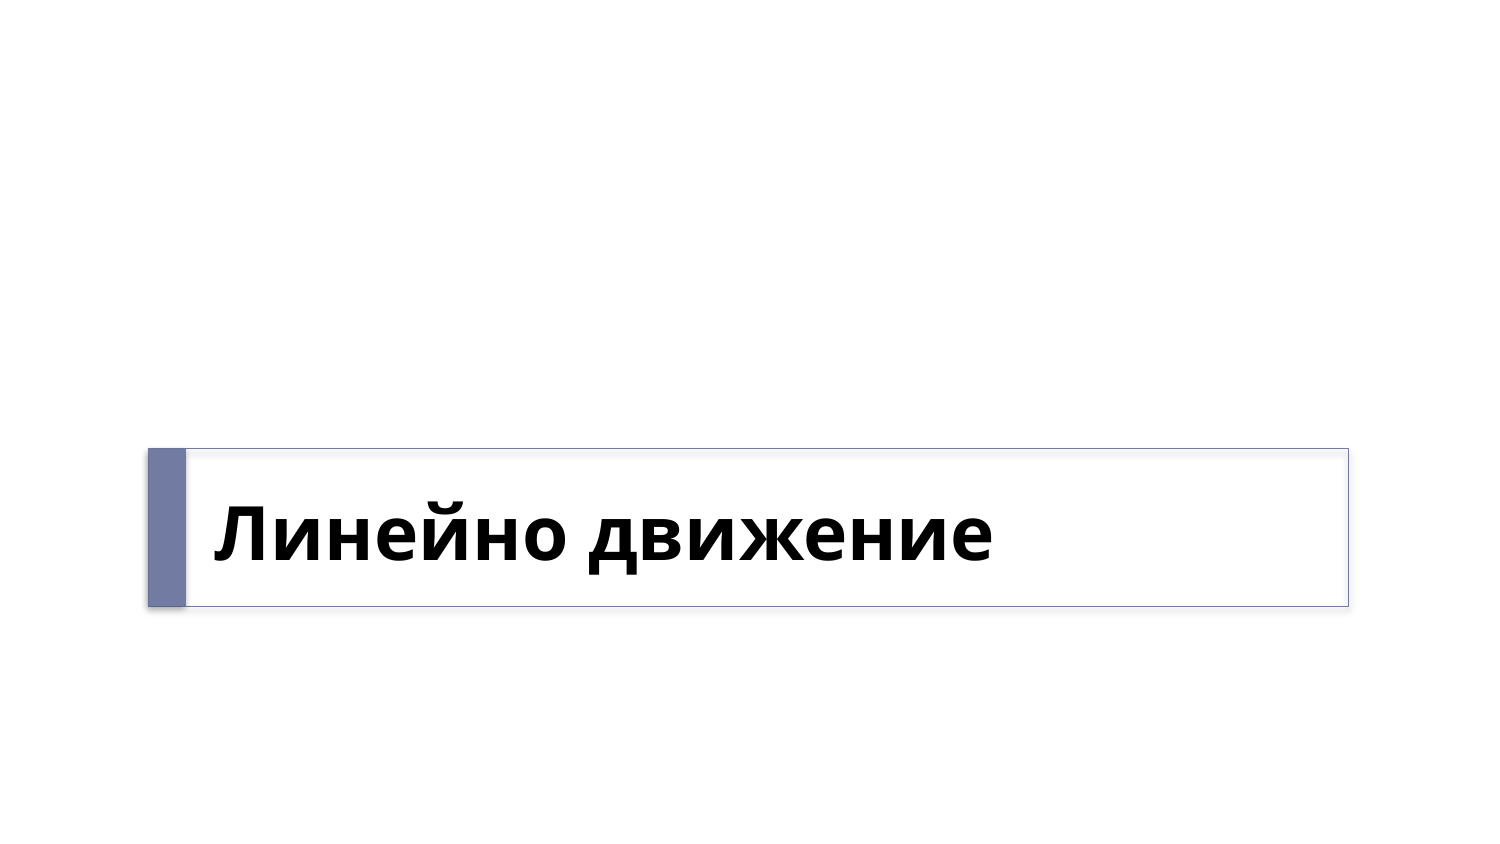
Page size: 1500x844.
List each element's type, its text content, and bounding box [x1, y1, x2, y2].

title Линейно движение [200, 478, 1325, 600]
